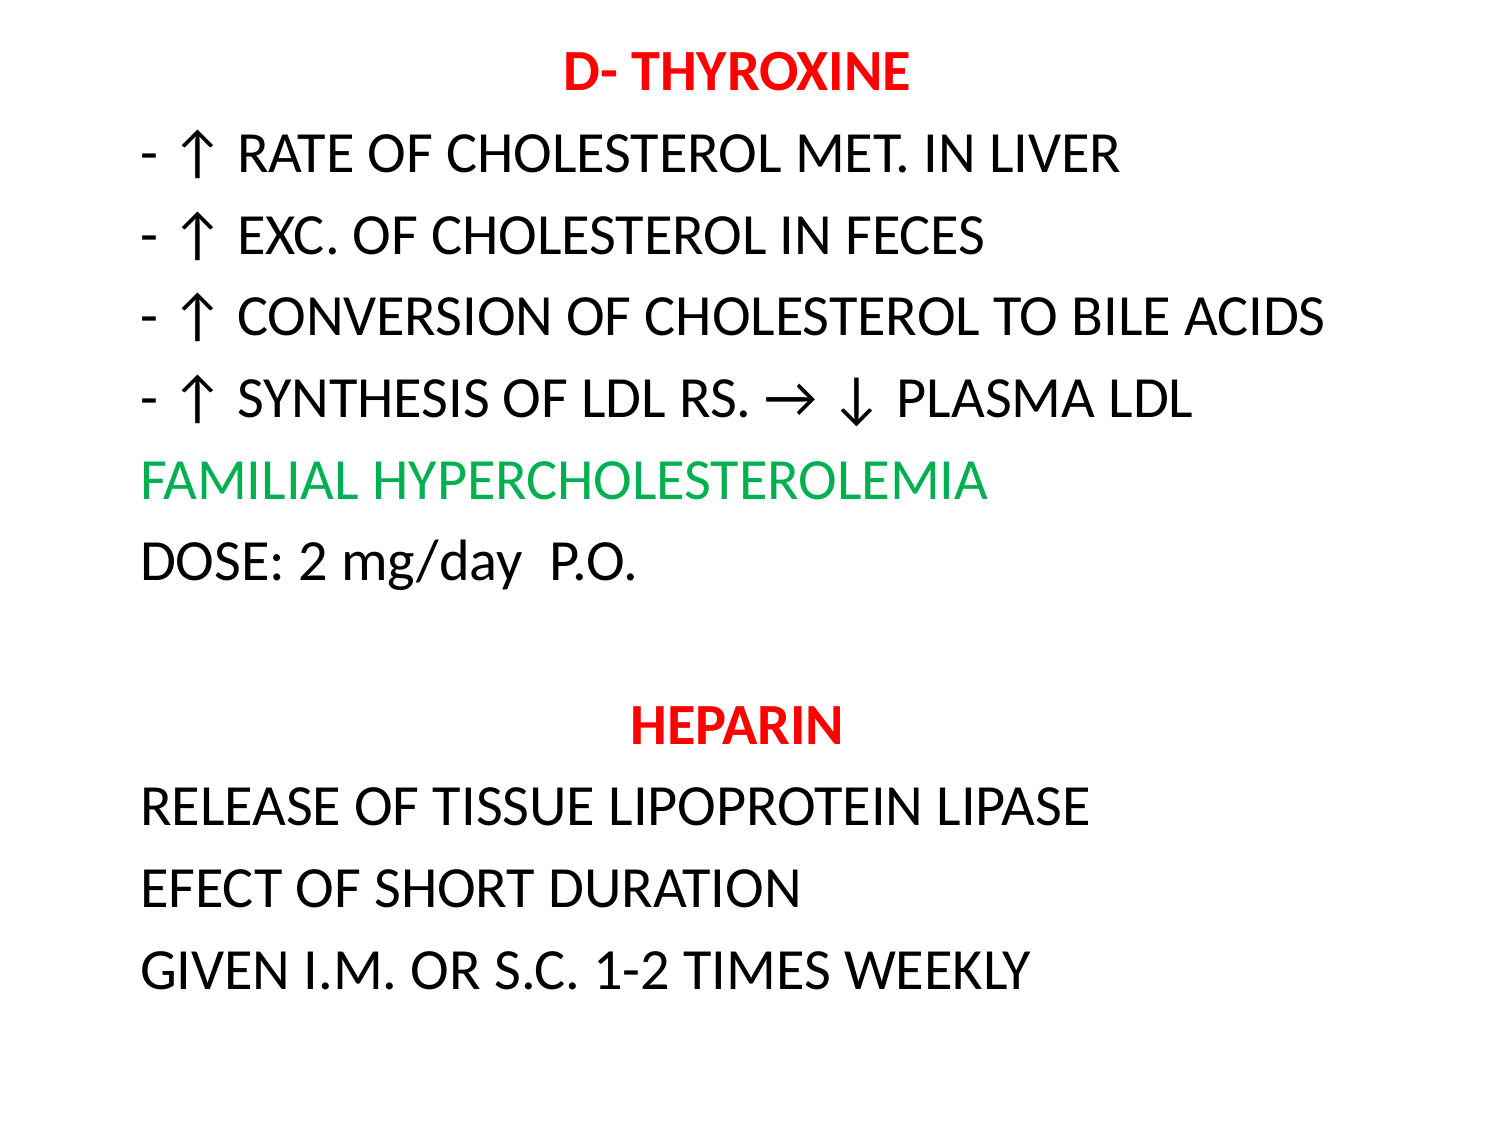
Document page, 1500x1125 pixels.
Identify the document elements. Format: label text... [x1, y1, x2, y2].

list D- THYROXINE - ↑ RATE OF CHOLESTEROL MET. IN LIVER - ↑ EXC. OF CHOLESTEROL IN FECES - ↑ CONVERSION OF CHOLESTEROL TO BILE ACIDS - ↑ SYNTHESIS OF LDL RS. → ↓ PLASMA LDL FAMILIAL HYPERCHOLESTEROLEMIA DOSE: 2 mg/day P.O. HEPARIN RELEASE OF TISSUE LIPOPROTEIN LIPASE EFECT OF SHORT DURATION GIVEN I.M. OR S.C. 1-2 TIMES WEEKLY [125, 24, 1350, 1075]
